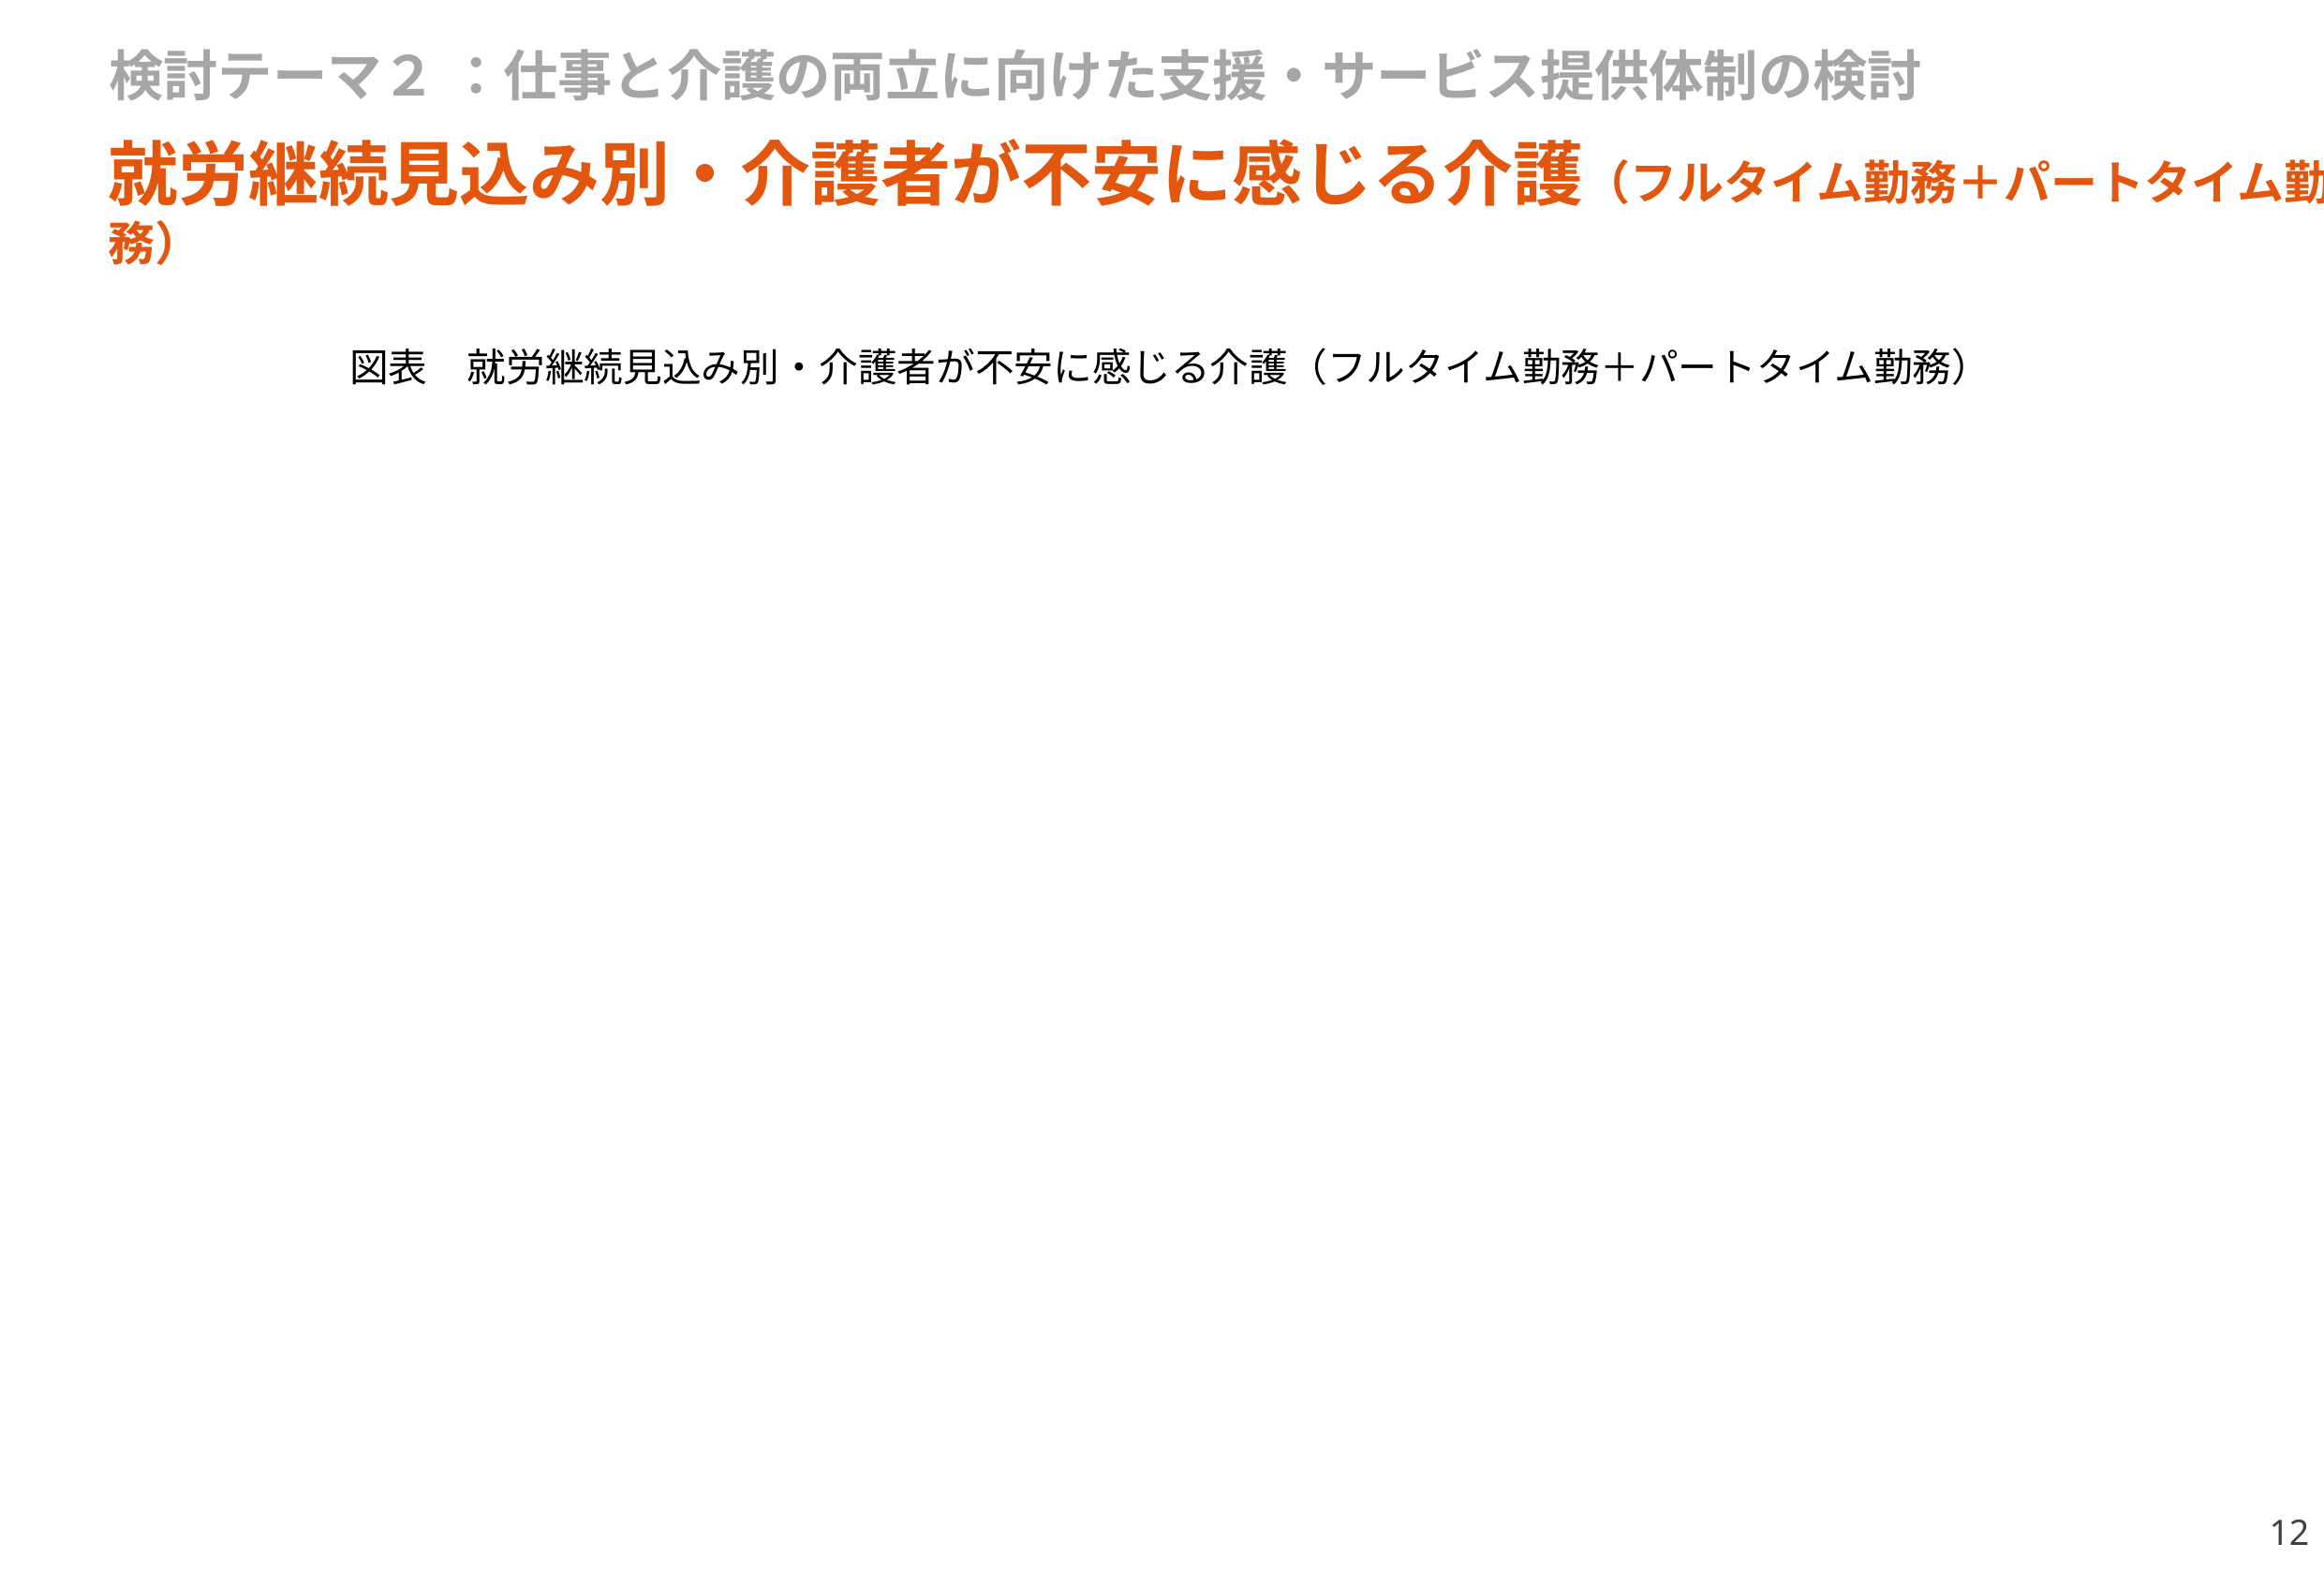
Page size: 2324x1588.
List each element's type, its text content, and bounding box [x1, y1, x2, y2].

text_box 12 [1800, 1503, 2324, 1588]
text_box 図表 就労継続見込み別・介護者が不安に感じる介護（フルタイム勤務＋パートタイム勤務） [335, 335, 2005, 397]
text_box 検討テーマ２ ：仕事と介護の両立に向けた支援・サービス提供体制の検討 [95, 34, 2245, 114]
text_box 就労継続見込み別・介護者が不安に感じる介護（フルタイム勤務＋パートタイム勤務） [94, 122, 2324, 215]
